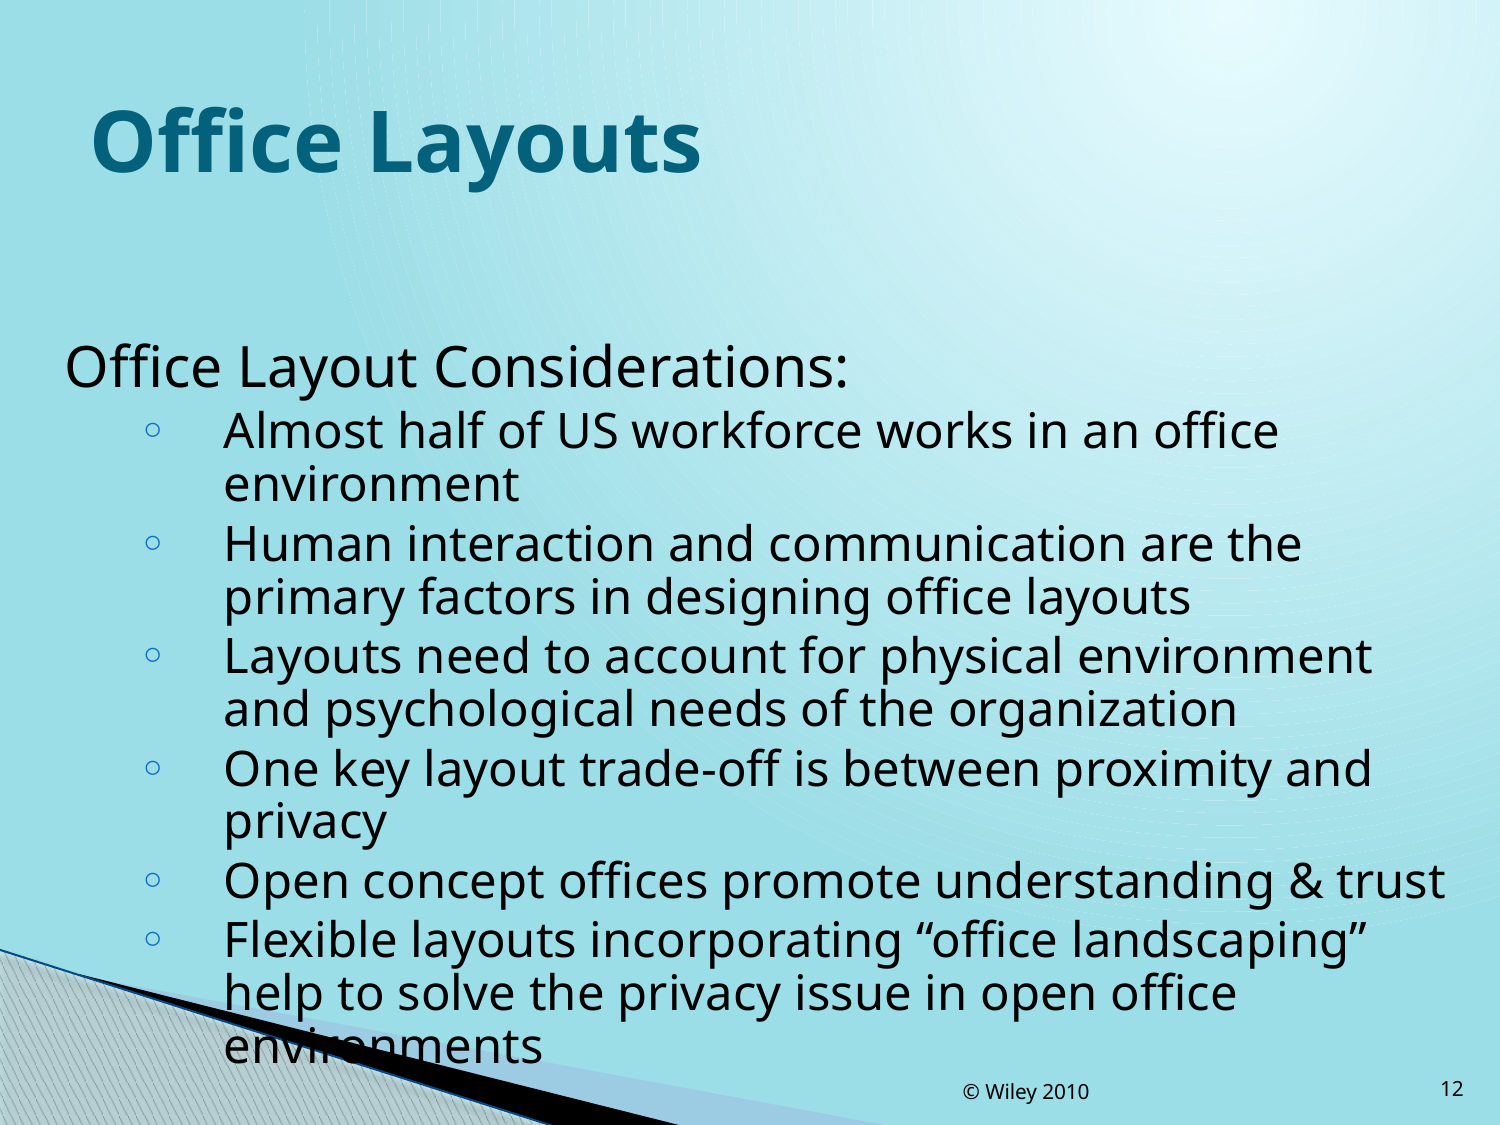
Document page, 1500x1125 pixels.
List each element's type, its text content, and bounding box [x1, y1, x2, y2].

title Office Layouts [75, 45, 1425, 233]
footer © Wiley 2010 [718, 1051, 1105, 1112]
slide_number 12 [1418, 1051, 1479, 1112]
list Office Layout Considerations: Almost half of US workforce works in an office environment Human interaction and communication are the primary factors in designing office layouts Layouts need to account for physical environment and psychological needs of the organization One key layout trade-off is between proximity and privacy Open concept offices promote understanding & trust Flexible layouts incorporating “office landscaping” help to solve the privacy issue in open office environments [50, 331, 1469, 1125]
